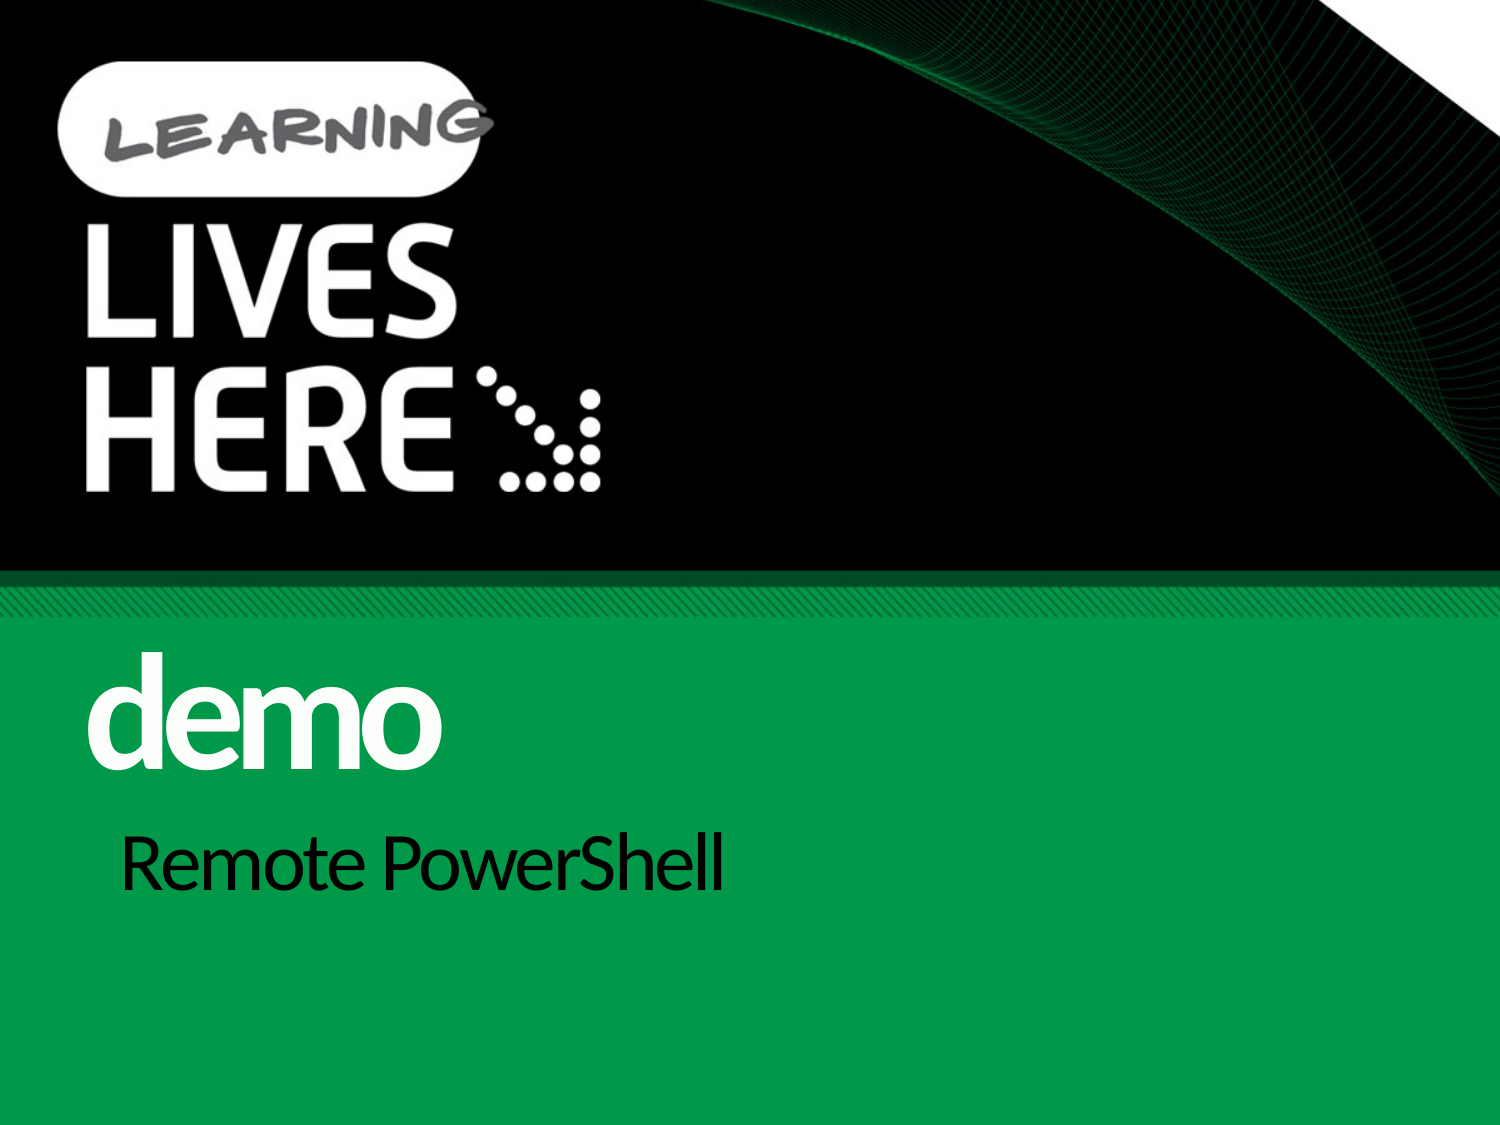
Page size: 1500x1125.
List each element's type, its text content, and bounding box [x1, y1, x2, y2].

title Remote PowerShell [119, 818, 1375, 943]
list demo [83, 625, 1344, 800]
picture [0, 0, 1500, 1125]
